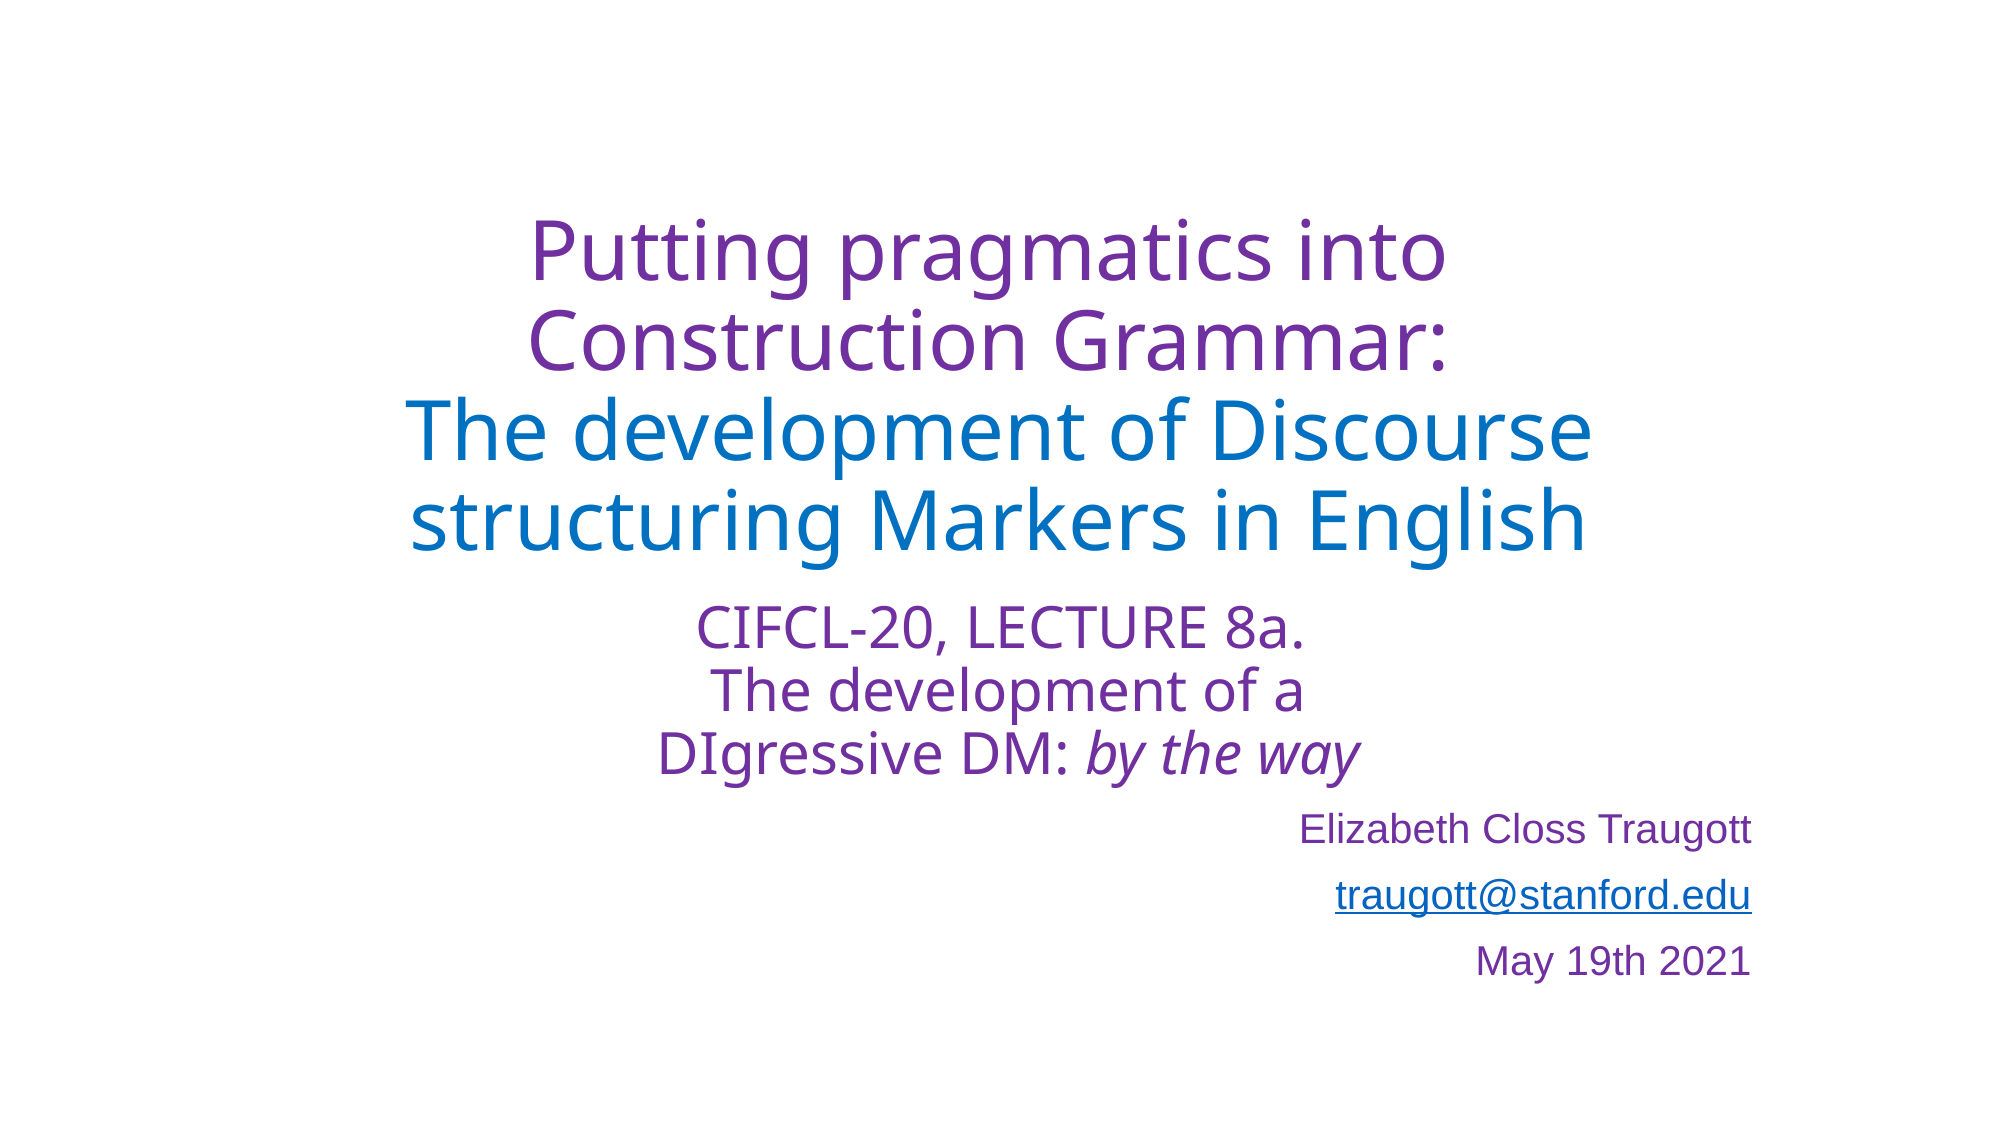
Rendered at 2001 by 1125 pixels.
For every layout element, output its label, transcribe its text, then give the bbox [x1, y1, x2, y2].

title Putting pragmatics into Construction Grammar: The development of Discourse structuring Markers in English [249, 184, 1750, 576]
subtitle CIFCL-20, LECTURE 8a. The development of a DIgressive DM: by the way Elizabeth Closs Traugott traugott@stanford.edu May 19th 2021 [249, 590, 1767, 1002]
